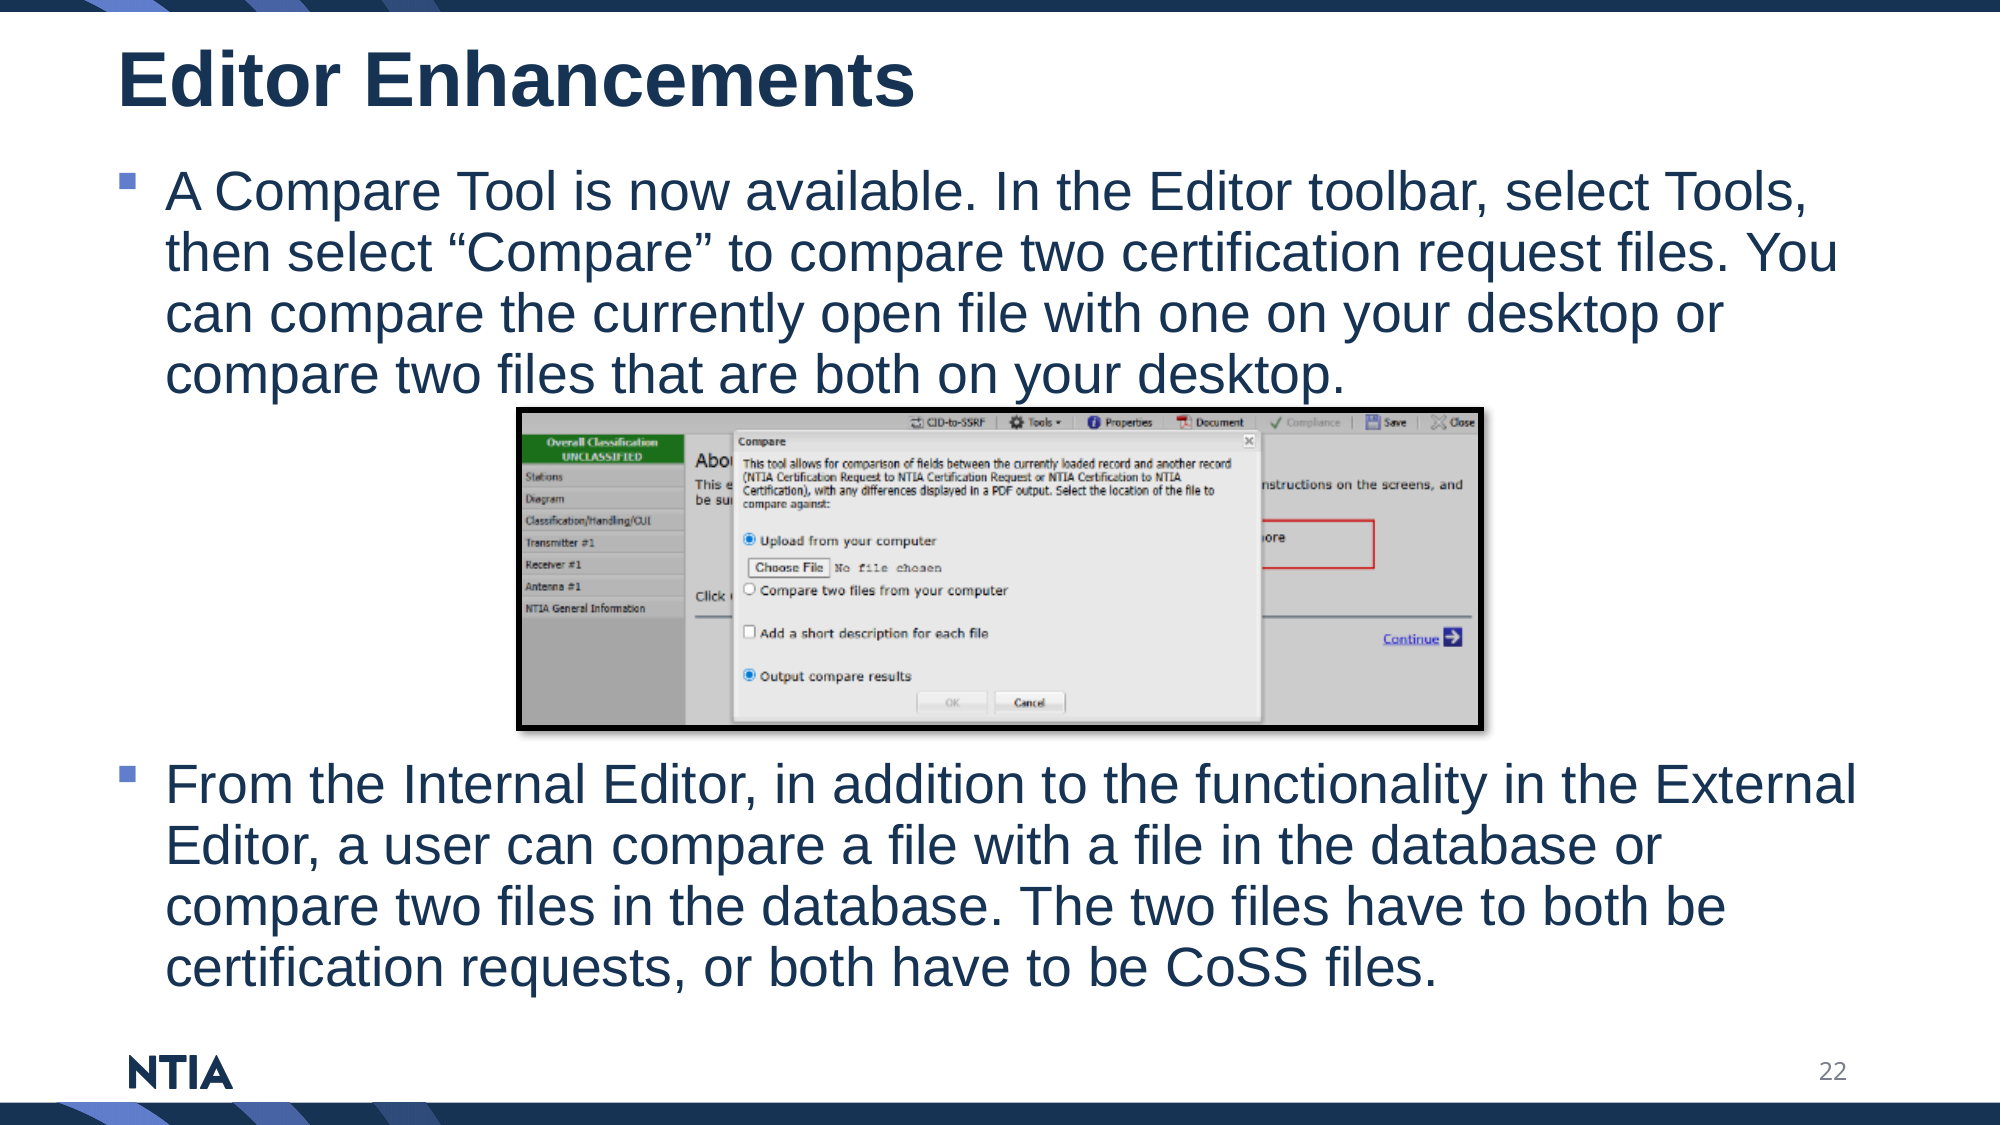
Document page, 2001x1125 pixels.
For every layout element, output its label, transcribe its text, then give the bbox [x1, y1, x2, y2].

title Editor Enhancements [99, 14, 938, 139]
picture [0, 1102, 471, 1125]
picture [129, 1055, 233, 1089]
picture [0, 0, 471, 12]
slide_number 22 [1412, 1042, 1863, 1103]
picture [521, 412, 1479, 726]
list A Compare Tool is now available. In the Editor toolbar, select Tools, then select “Compare” to compare two certification request files. You can compare the currently open file with one on your desktop or compare two files that are both on your desktop. From the Internal Editor, in addition to the functionality in the External Editor, a user can compare a file with a file in the database or compare two files in the database. The two files have to both be certification requests, or both have to be CoSS files. [99, 152, 1879, 1029]
